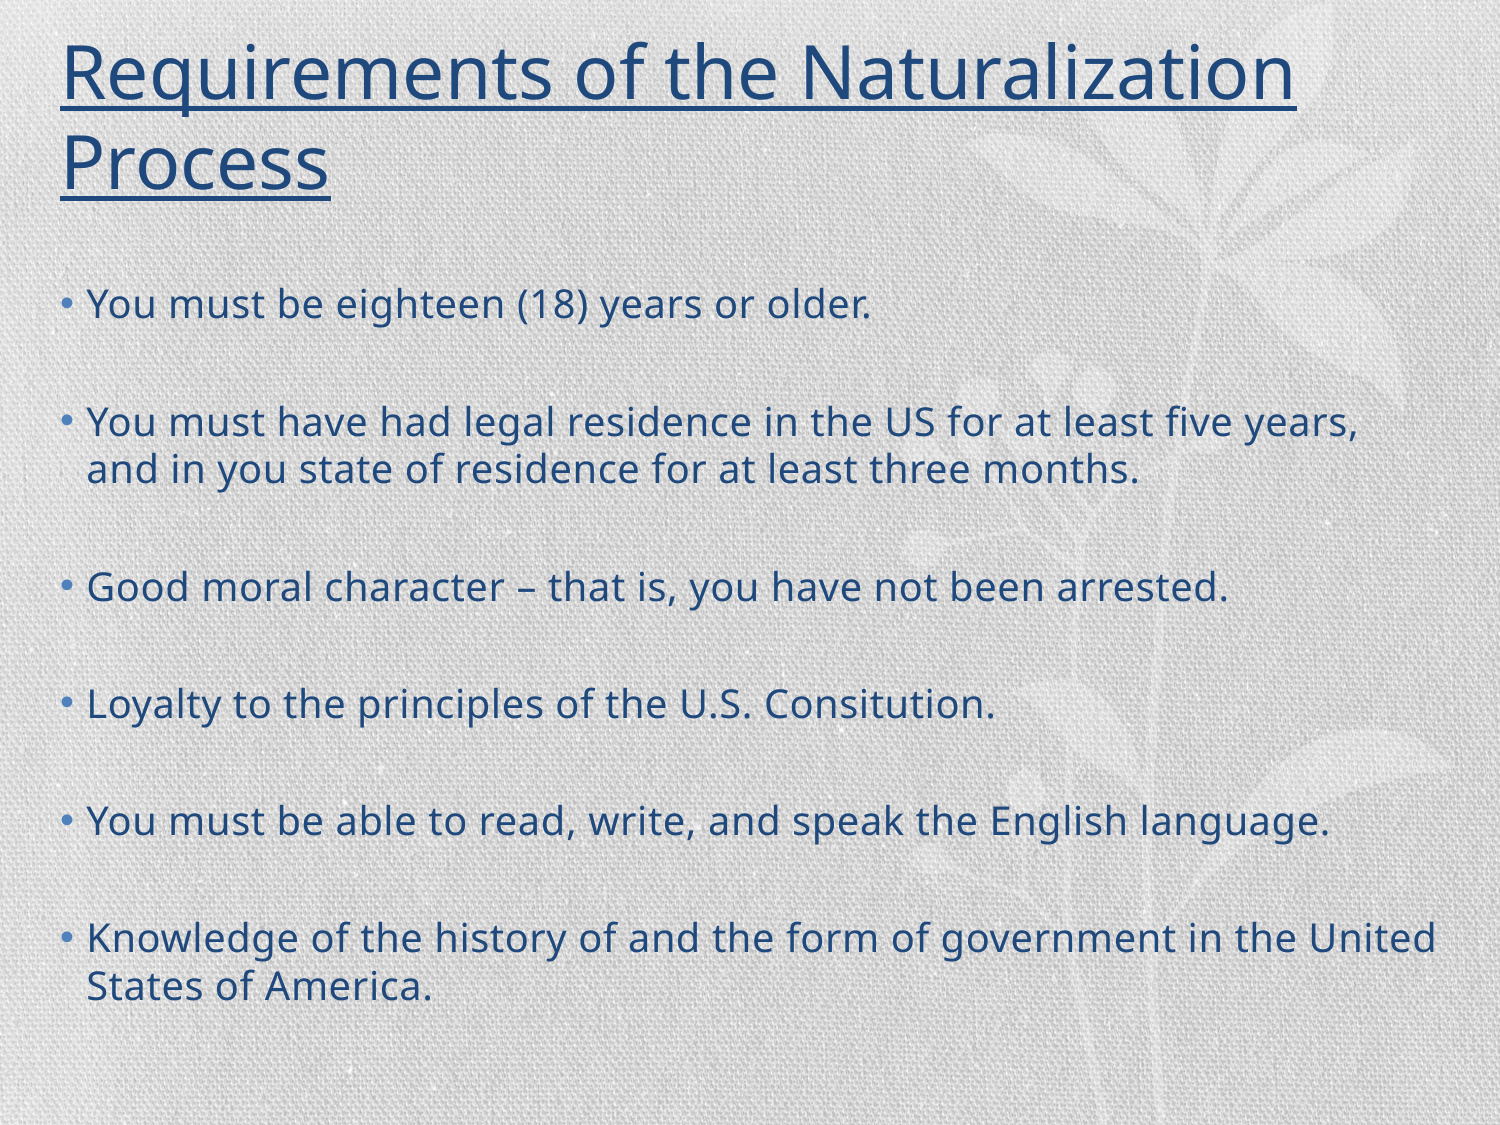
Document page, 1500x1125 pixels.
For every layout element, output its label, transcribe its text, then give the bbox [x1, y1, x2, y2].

title Requirements of the Naturalization Process [45, 37, 1455, 213]
list You must be eighteen (18) years or older. You must have had legal residence in the US for at least five years, and in you state of residence for at least three months. Good moral character – that is, you have not been arrested. Loyalty to the principles of the U.S. Consitution. You must be able to read, write, and speak the English language. Knowledge of the history of and the form of government in the United States of America. [45, 213, 1455, 1023]
